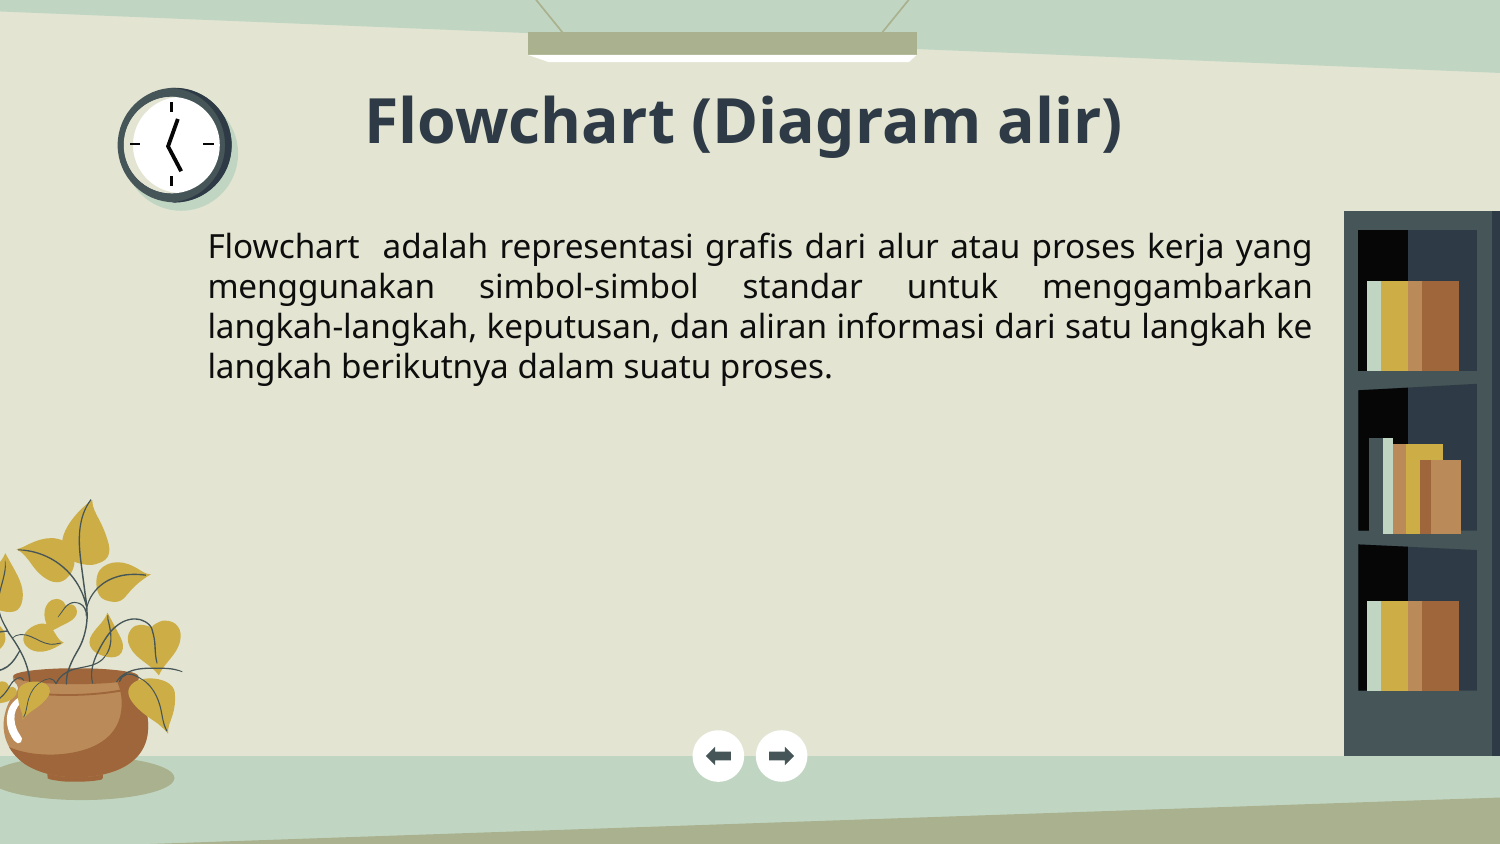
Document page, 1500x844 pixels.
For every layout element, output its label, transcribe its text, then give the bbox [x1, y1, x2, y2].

text_box [692, 730, 745, 782]
text_box [769, 746, 795, 766]
title Flowchart (Diagram alir) [112, 84, 1376, 152]
text_box [755, 730, 808, 782]
subtitle Flowchart adalah representasi grafis dari alur atau proses kerja yang menggunakan simbol-simbol standar untuk menggambarkan langkah-langkah, keputusan, dan aliran informasi dari satu langkah ke langkah berikutnya dalam suatu proses. [192, 170, 1330, 474]
text_box [705, 746, 731, 766]
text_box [117, 87, 239, 211]
